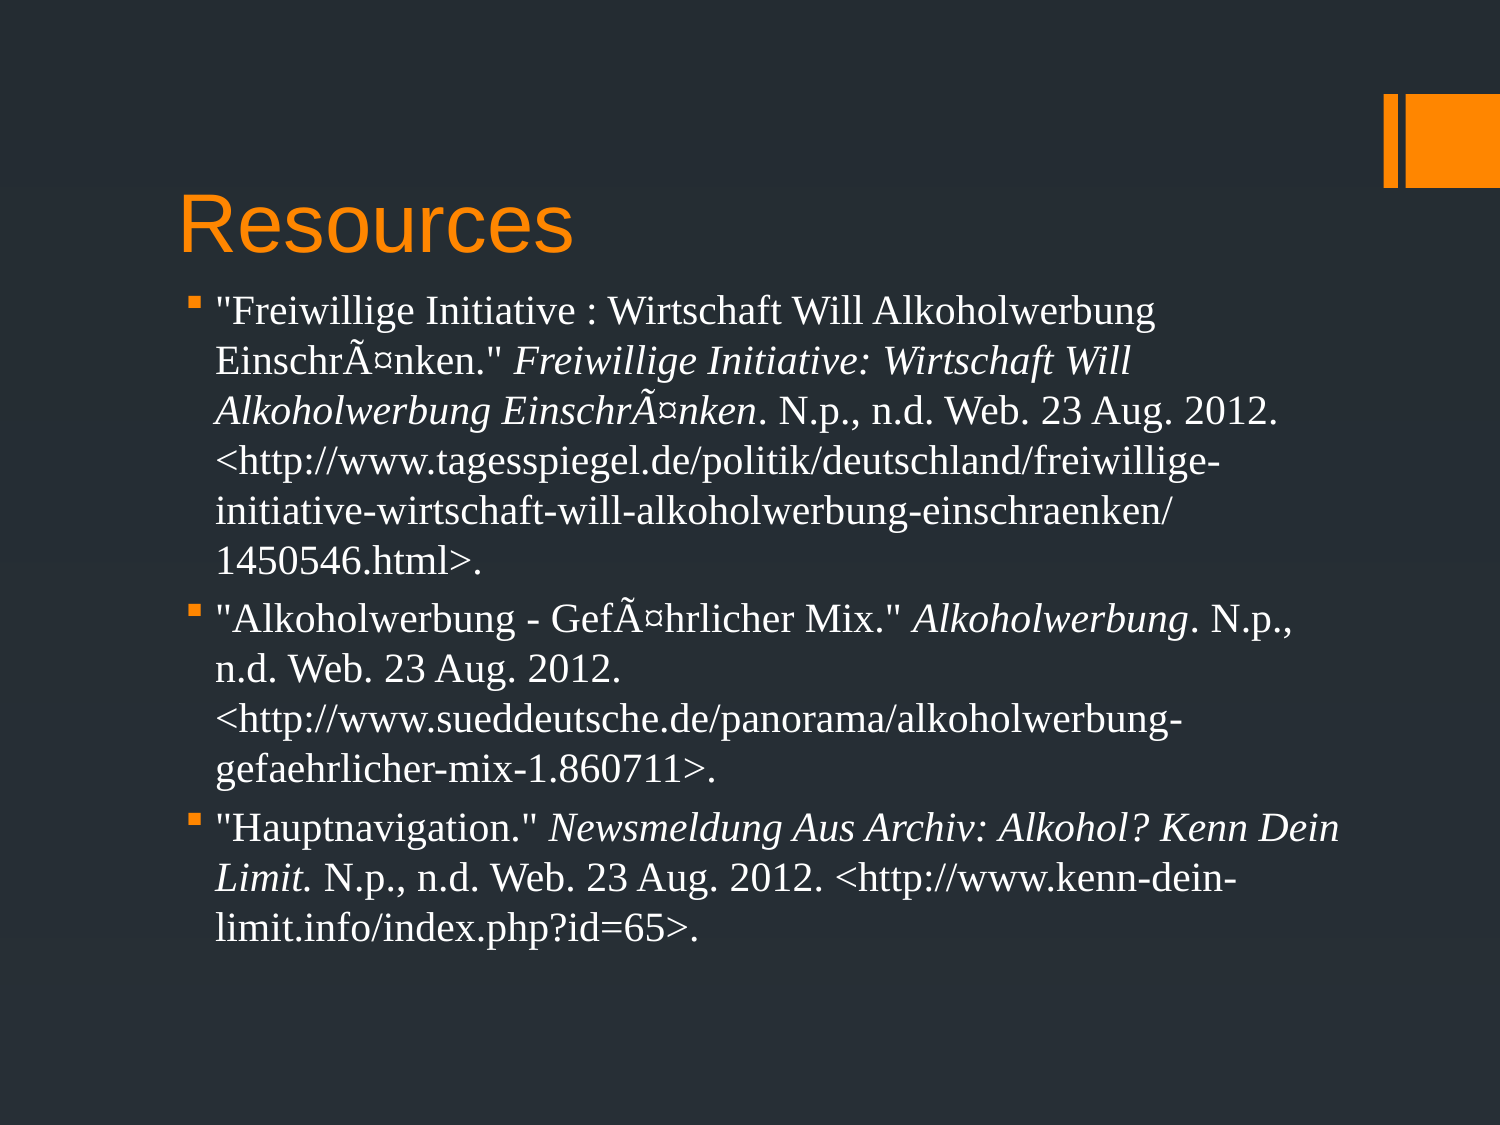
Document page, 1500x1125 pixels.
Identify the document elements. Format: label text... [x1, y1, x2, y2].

list "Freiwillige Initiative : Wirtschaft Will Alkoholwerbung EinschrÃ¤nken." Freiwillige Initiative: Wirtschaft Will Alkoholwerbung EinschrÃ¤nken. N.p., n.d. Web. 23 Aug. 2012. <http://www.tagesspiegel.de/politik/deutschland/freiwillige-initiative-wirtschaft-will-alkoholwerbung-einschraenken/1450546.html>. "Alkoholwerbung - GefÃ¤hrlicher Mix." Alkoholwerbung. N.p., n.d. Web. 23 Aug. 2012. <http://www.sueddeutsche.de/panorama/alkoholwerbung-gefaehrlicher-mix-1.860711>. "Hauptnavigation." Newsmeldung Aus Archiv: Alkohol? Kenn Dein Limit. N.p., n.d. Web. 23 Aug. 2012. <http://www.kenn-dein-limit.info/index.php?id=65>. [162, 275, 1363, 856]
title Resources [162, 87, 1363, 275]
